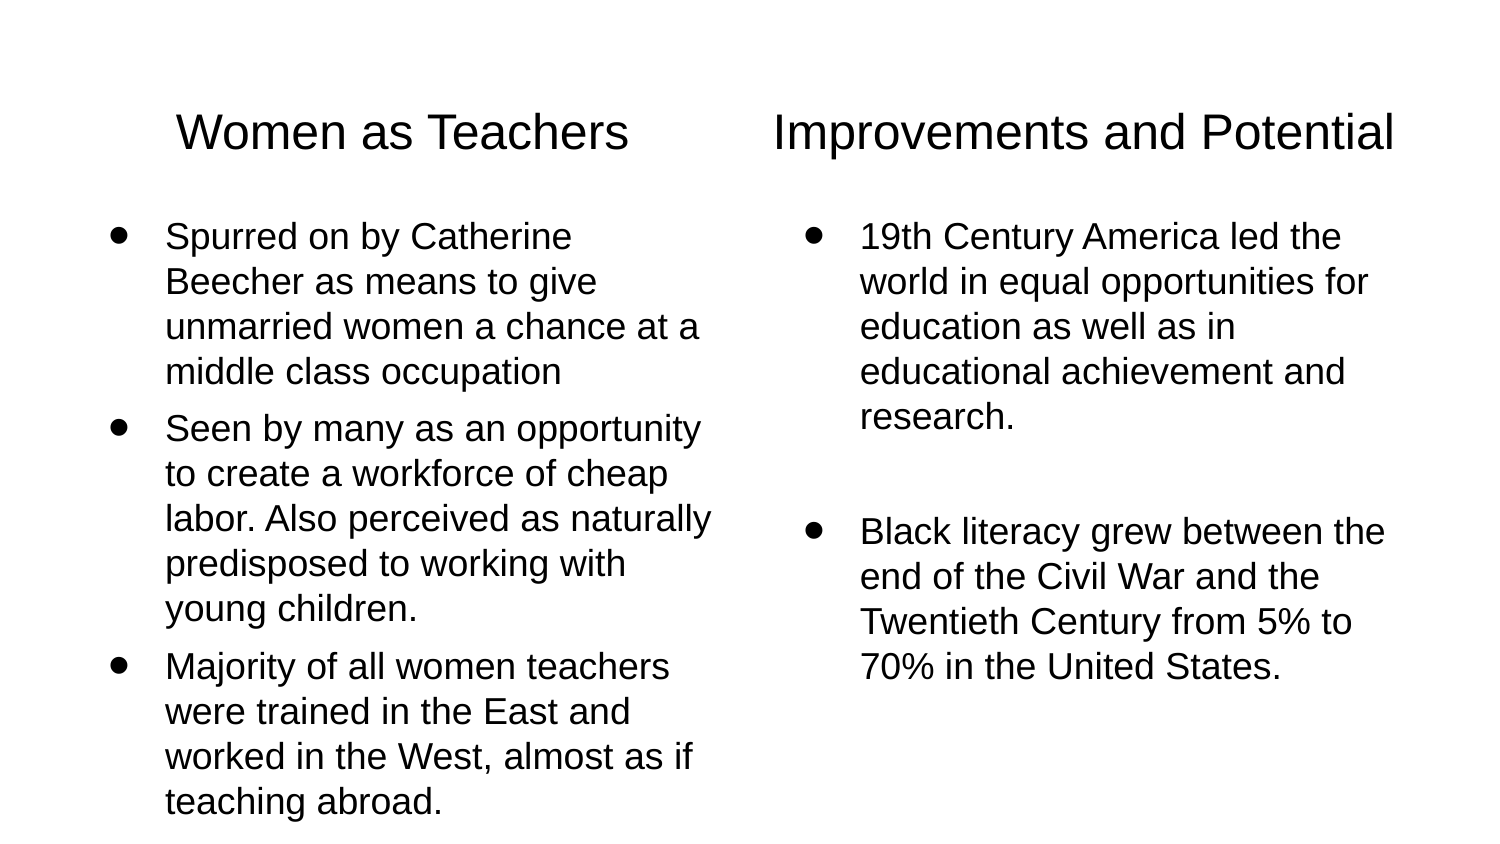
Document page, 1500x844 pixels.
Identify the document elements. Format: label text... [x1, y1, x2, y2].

list 19th Century America led the world in equal opportunities for education as well as in educational achievement and research. Black literacy grew between the end of the Civil War and the Twentieth Century from 5% to 70% in the United States. [769, 196, 1425, 808]
title Women as Teachers [75, 33, 731, 175]
title Improvements and Potential [742, 33, 1425, 175]
list Spurred on by Catherine Beecher as means to give unmarried women a chance at a middle class occupation Seen by many as an opportunity to create a workforce of cheap labor. Also perceived as naturally predisposed to working with young children. Majority of all women teachers were trained in the East and worked in the West, almost as if teaching abroad. [75, 196, 731, 808]
